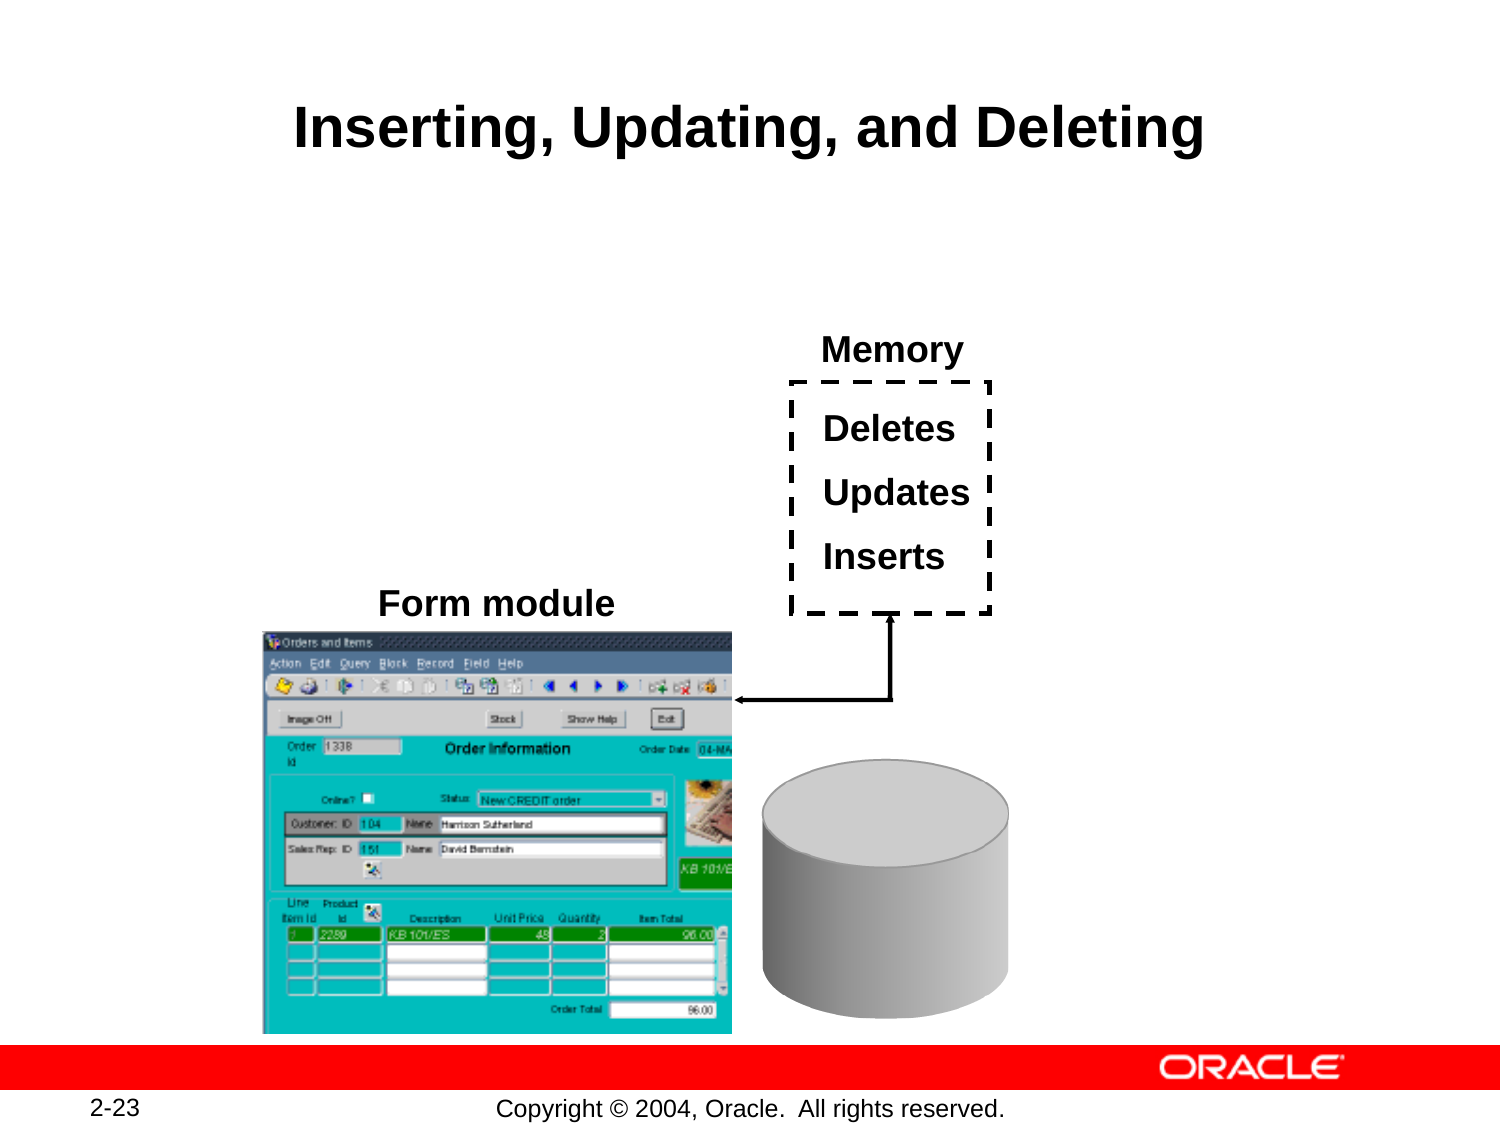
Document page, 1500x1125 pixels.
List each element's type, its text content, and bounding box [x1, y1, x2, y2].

text_box [735, 695, 894, 705]
text_box Memory [805, 317, 980, 378]
picture [761, 758, 1009, 1019]
text_box Form module [362, 571, 631, 630]
title Inserting, Updating, and Deleting [149, 87, 1351, 232]
text_box [791, 381, 990, 614]
text_box [886, 613, 895, 700]
picture [262, 631, 732, 1034]
